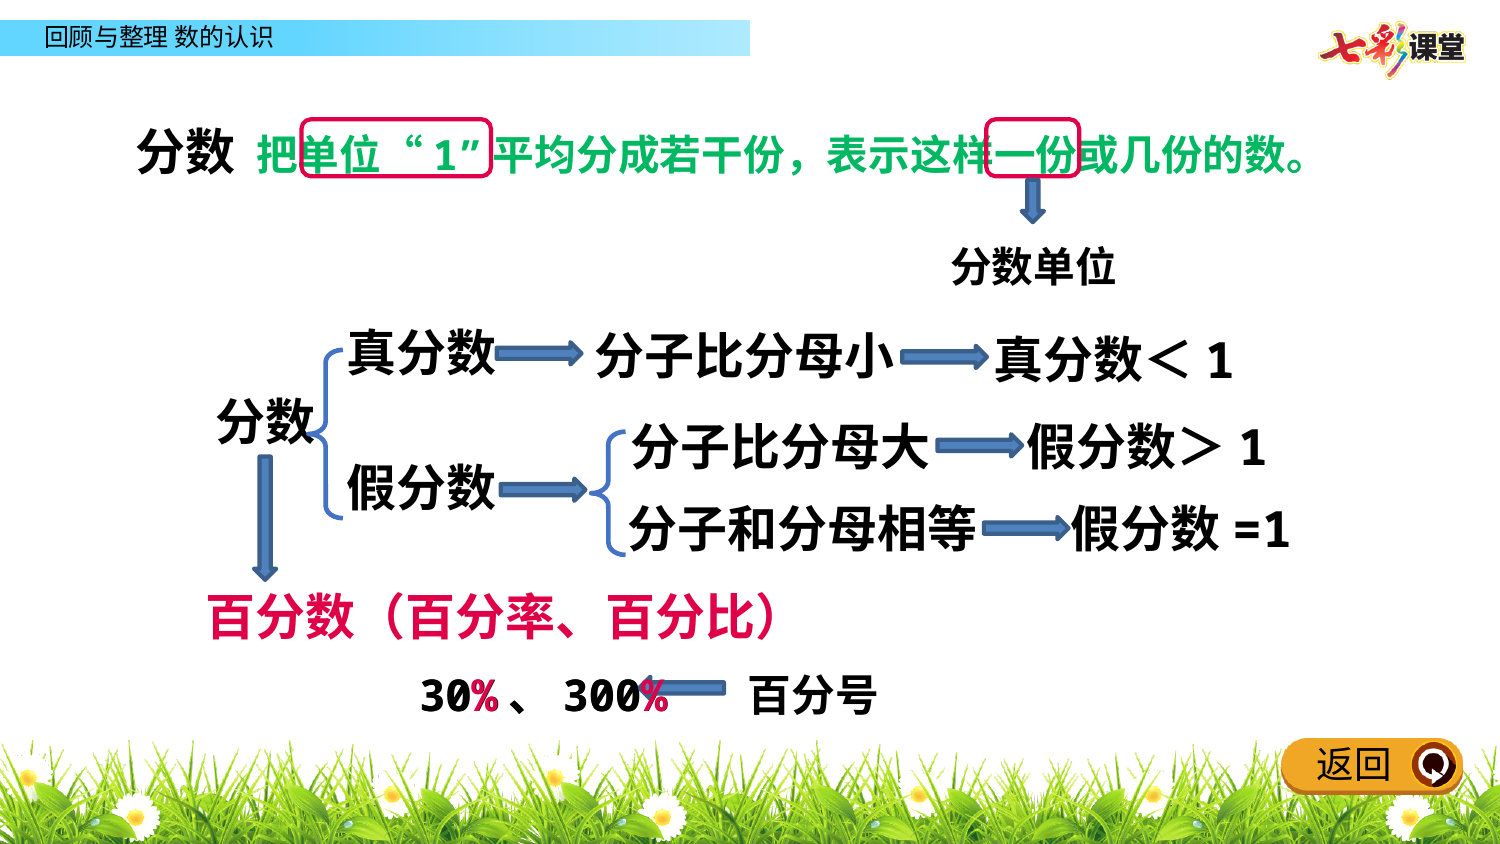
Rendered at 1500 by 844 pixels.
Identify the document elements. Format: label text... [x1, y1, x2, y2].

text_box [252, 454, 279, 579]
text_box [1019, 177, 1046, 225]
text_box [638, 650, 897, 730]
text_box 分子比分母小 [582, 318, 906, 391]
text_box 分数单位 [938, 225, 1149, 297]
text_box 真分数 [335, 315, 508, 387]
text_box 假分数=1 [1058, 492, 1304, 564]
picture [0, 740, 1500, 844]
text_box [984, 117, 1082, 179]
text_box [494, 340, 582, 367]
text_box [1281, 733, 1464, 795]
text_box 分子和分母相等 [616, 492, 990, 564]
text_box 假分数＞1 [1014, 409, 1280, 481]
text_box [900, 343, 981, 371]
text_box [498, 476, 588, 503]
text_box 分数 [203, 384, 325, 456]
text_box 假分数 [335, 450, 509, 522]
text_box 分数 [123, 102, 258, 187]
picture [1316, 20, 1468, 80]
text_box 把单位“1”平均分成若干份，表示这样一份或几份的数。 [244, 113, 1359, 185]
text_box 30%、300% [407, 651, 635, 726]
text_box [308, 349, 343, 519]
text_box 分子比分母大 [619, 409, 943, 481]
text_box [981, 515, 1058, 542]
text_box 百分数（百分率、百分比） [194, 579, 828, 651]
text_box [591, 431, 626, 555]
text_box 真分数＜1 [981, 322, 1247, 394]
text_box [935, 432, 1014, 459]
text_box [299, 117, 494, 179]
